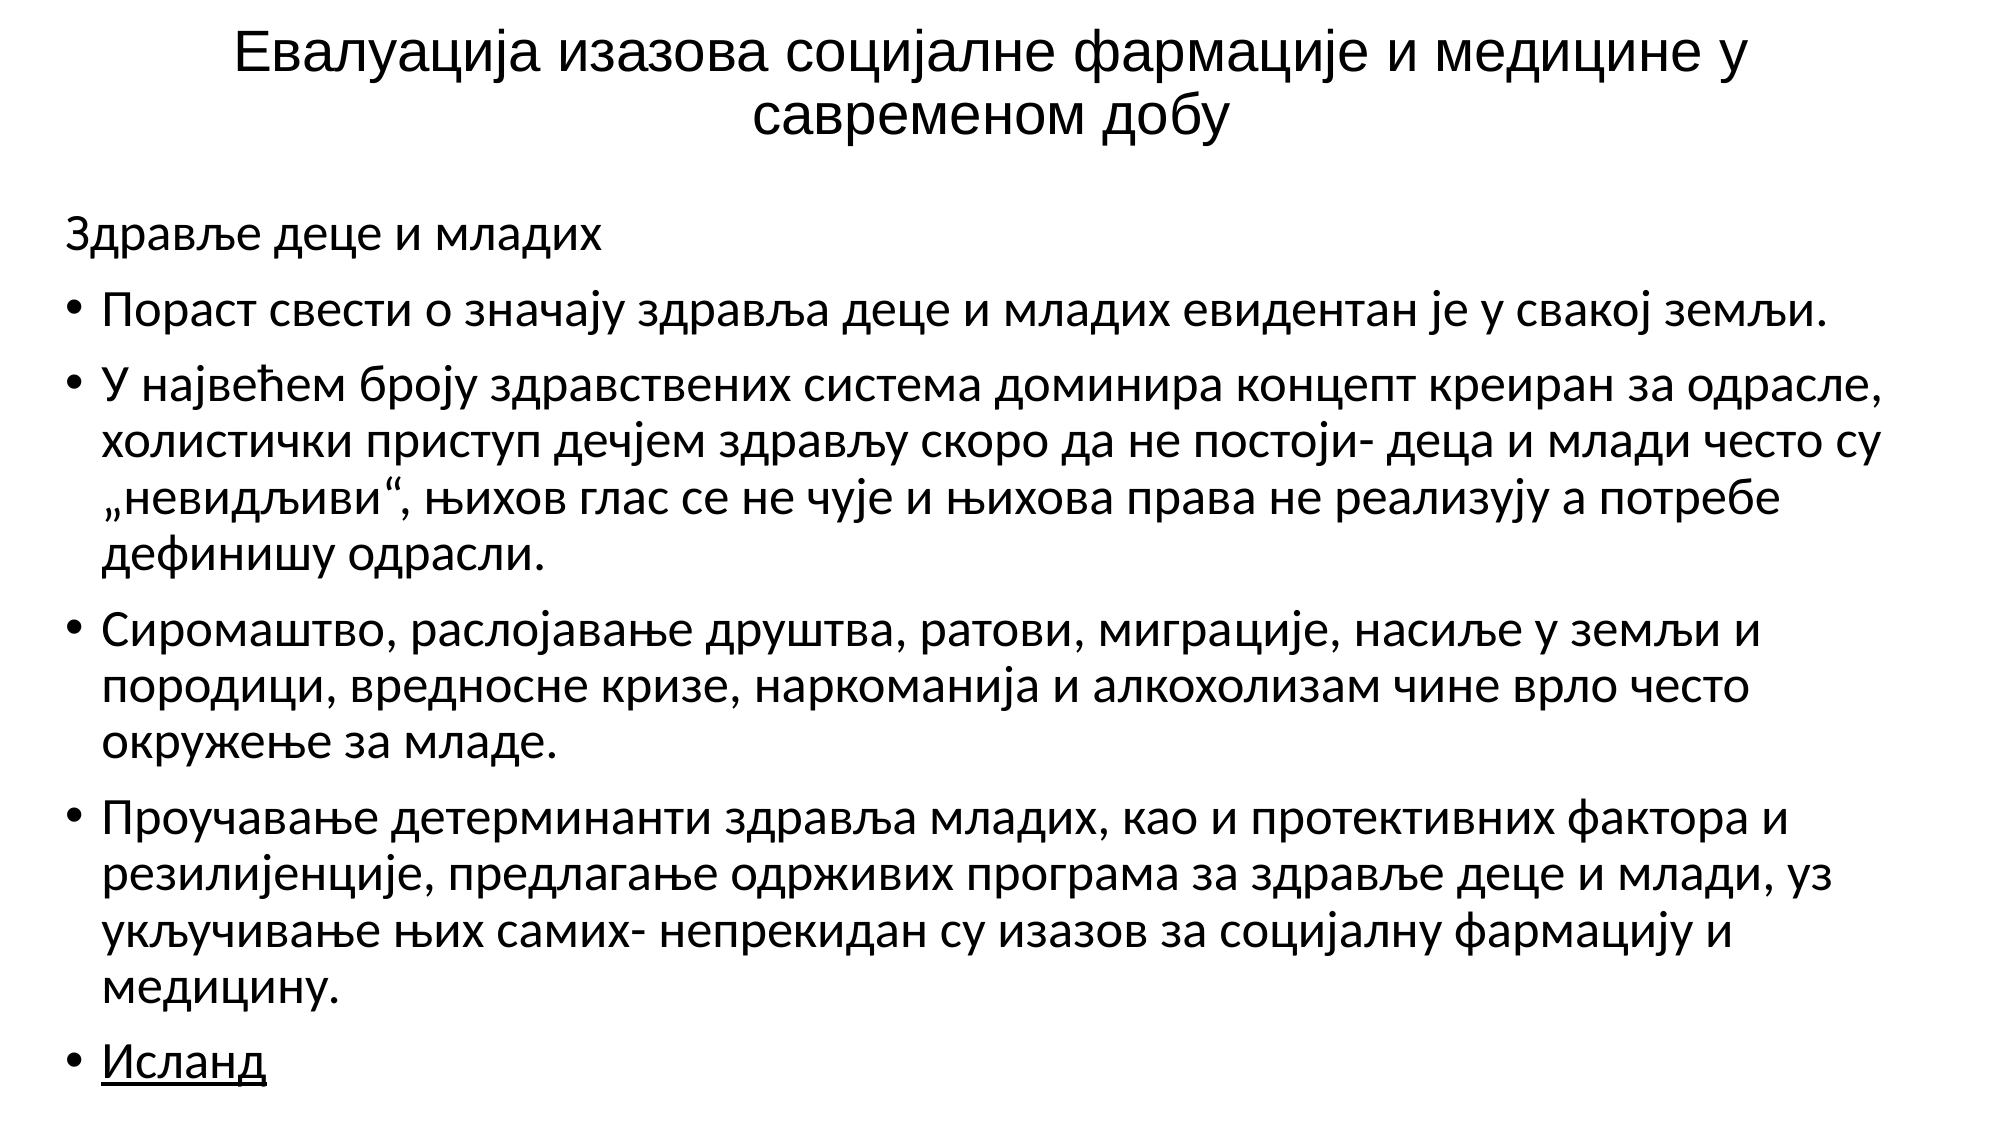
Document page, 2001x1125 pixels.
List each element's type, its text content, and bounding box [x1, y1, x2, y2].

list Здравље деце и младих Пораст свести о значају здравља деце и младих евидентан је у свакој земљи. У највећем броју здравствених система доминира концепт креиран за одрасле, холистички приступ дечјем здрављу скоро да не постоји- деца и млади често су „невидљиви“, њихов глас се не чује и њихова права не реализују а потребе дефинишу одрасли. Сиромаштво, раслојавање друштва, ратови, миграције, насиље у земљи и породици, вредносне кризе, наркоманија и алкохолизам чине врло често окружење за младе. Проучавање детерминанти здравља младих, као и протективних фактора и резилијенције, предлагање одрживих програма за здравље деце и млади, уз укључивање њих самих- непрекидан су изазов за социјалну фармацију и медицину. Исланд [50, 198, 1964, 1100]
title Евалуација изазова социјалне фармације и медицине у савременом добу [129, 0, 1854, 169]
